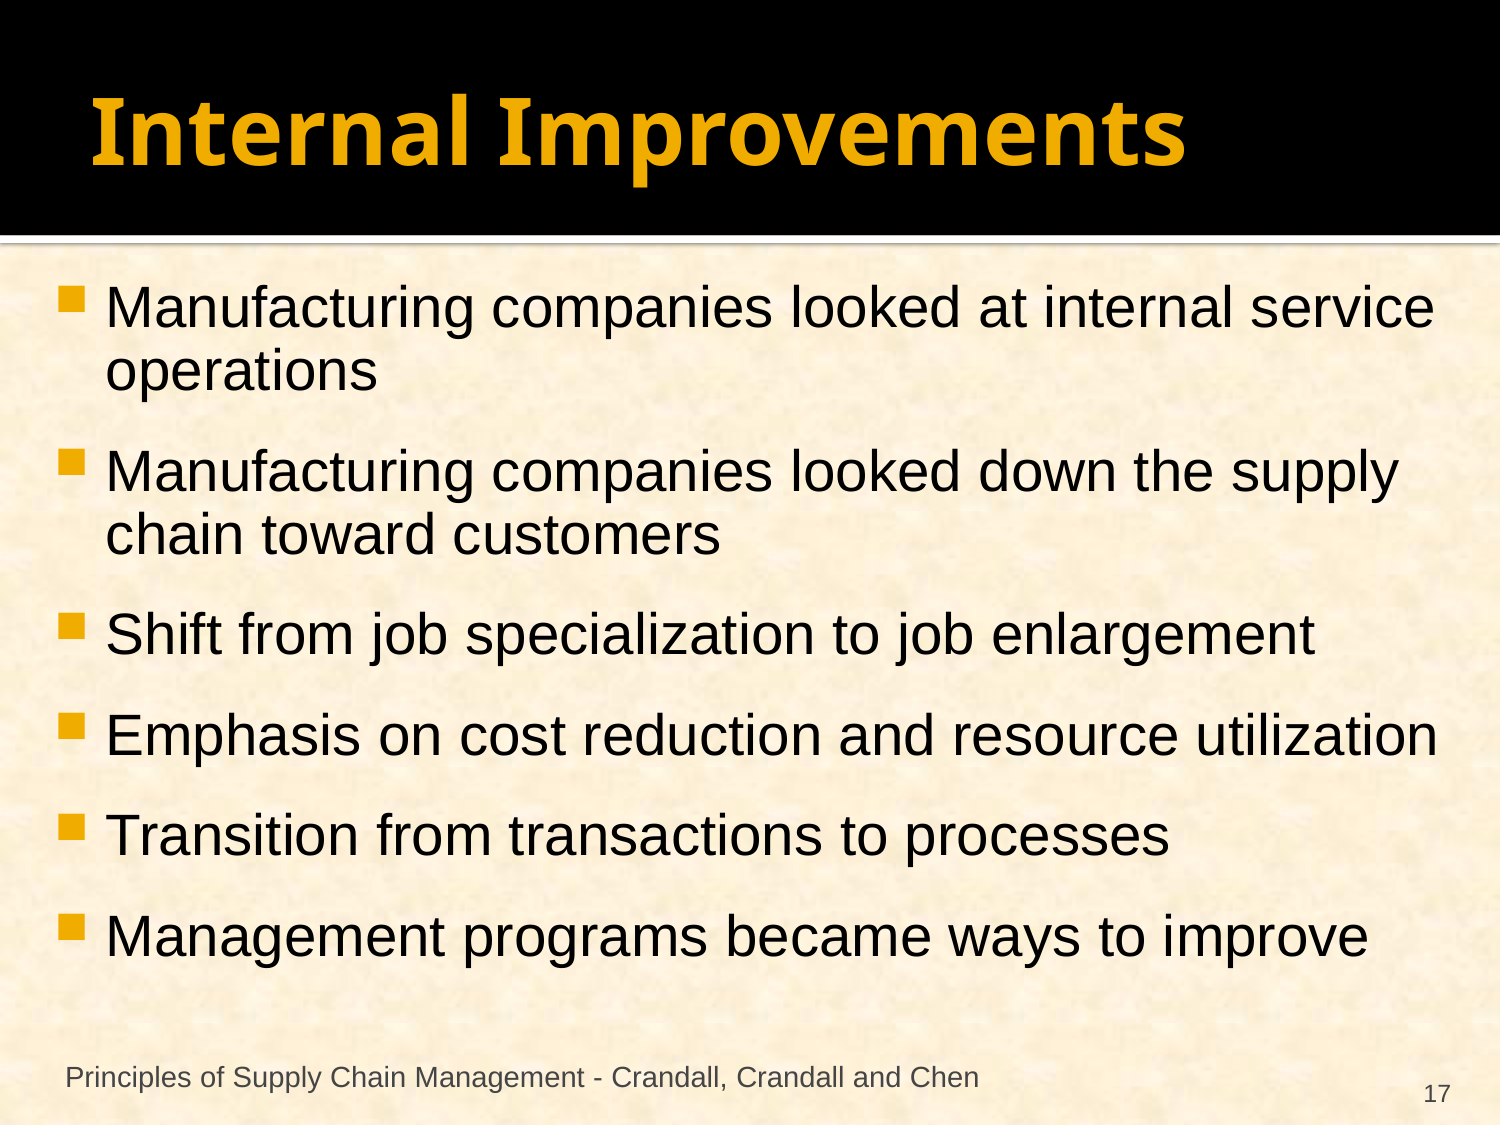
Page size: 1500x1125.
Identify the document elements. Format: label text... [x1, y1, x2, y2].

title Internal Improvements [75, 25, 1425, 231]
slide_number 17 [1345, 1062, 1467, 1108]
footer Principles of Supply Chain Management - Crandall, Crandall and Chen [50, 1050, 1050, 1100]
list Manufacturing companies looked at internal service operations Manufacturing companies looked down the supply chain toward customers Shift from job specialization to job enlargement Emphasis on cost reduction and resource utilization Transition from transactions to processes Management programs became ways to improve [24, 262, 1475, 1038]
picture [0, 243, 1500, 1125]
